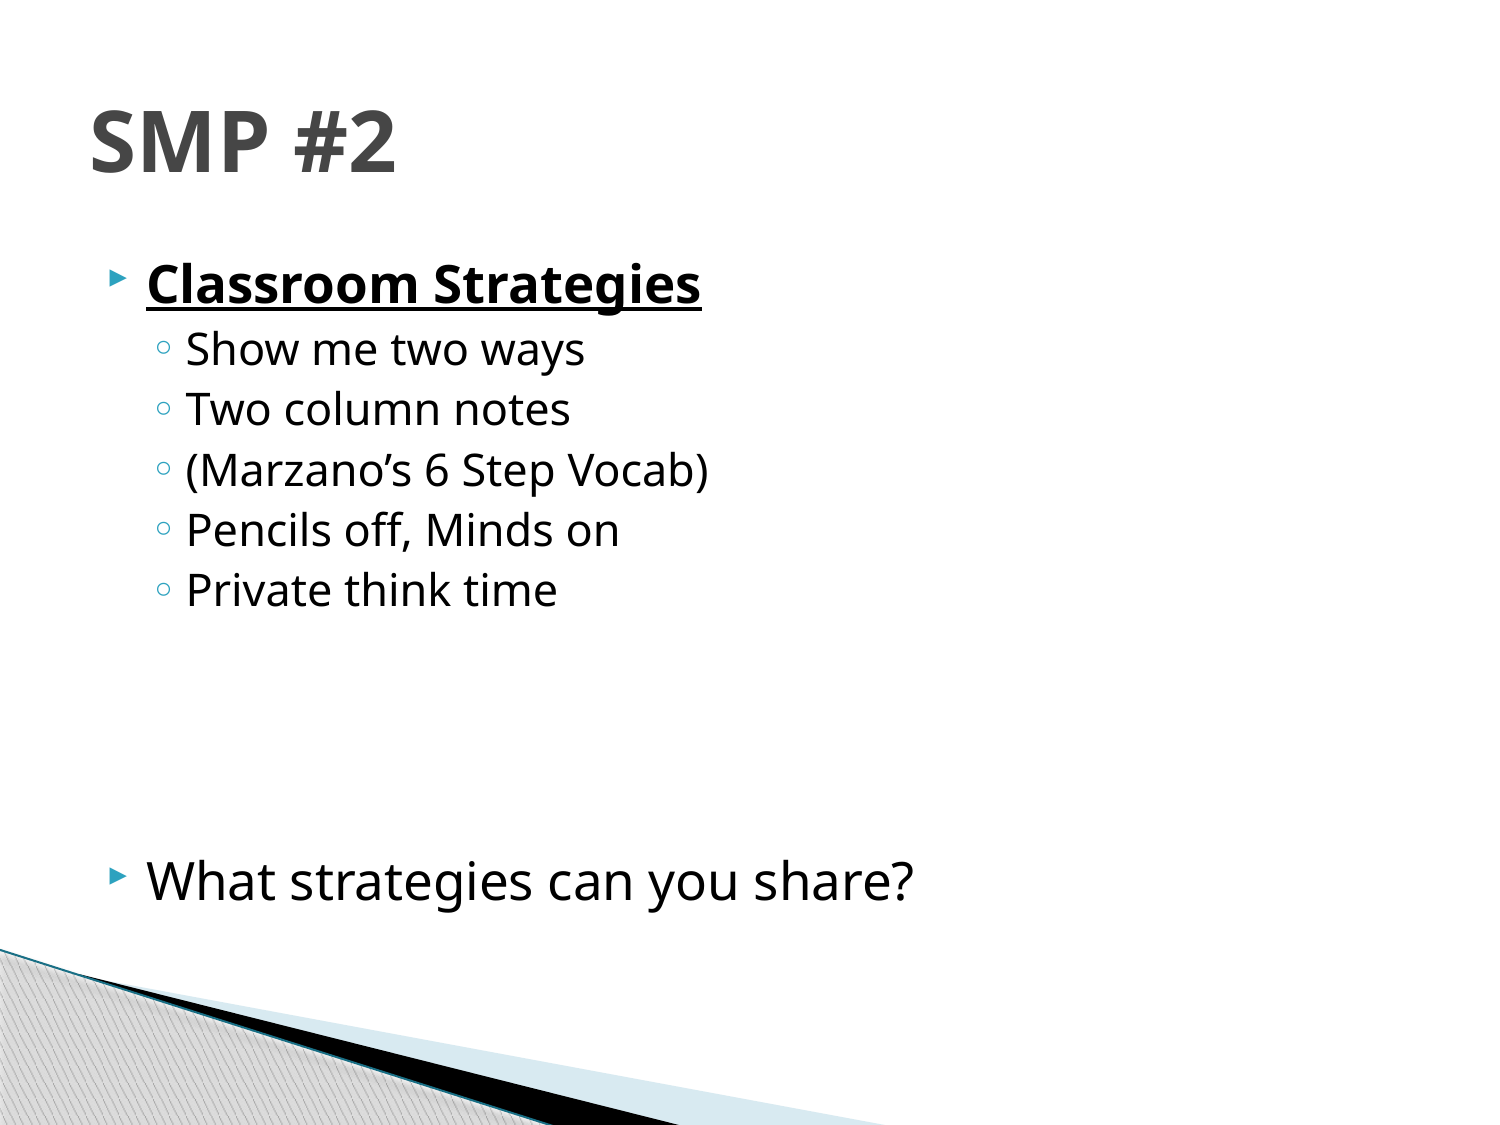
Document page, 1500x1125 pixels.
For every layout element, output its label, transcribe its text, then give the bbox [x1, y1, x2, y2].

list Classroom Strategies Show me two ways Two column notes (Marzano’s 6 Step Vocab) Pencils off, Minds on Private think time What strategies can you share? [75, 243, 1425, 986]
title SMP #2 [75, 45, 1425, 233]
